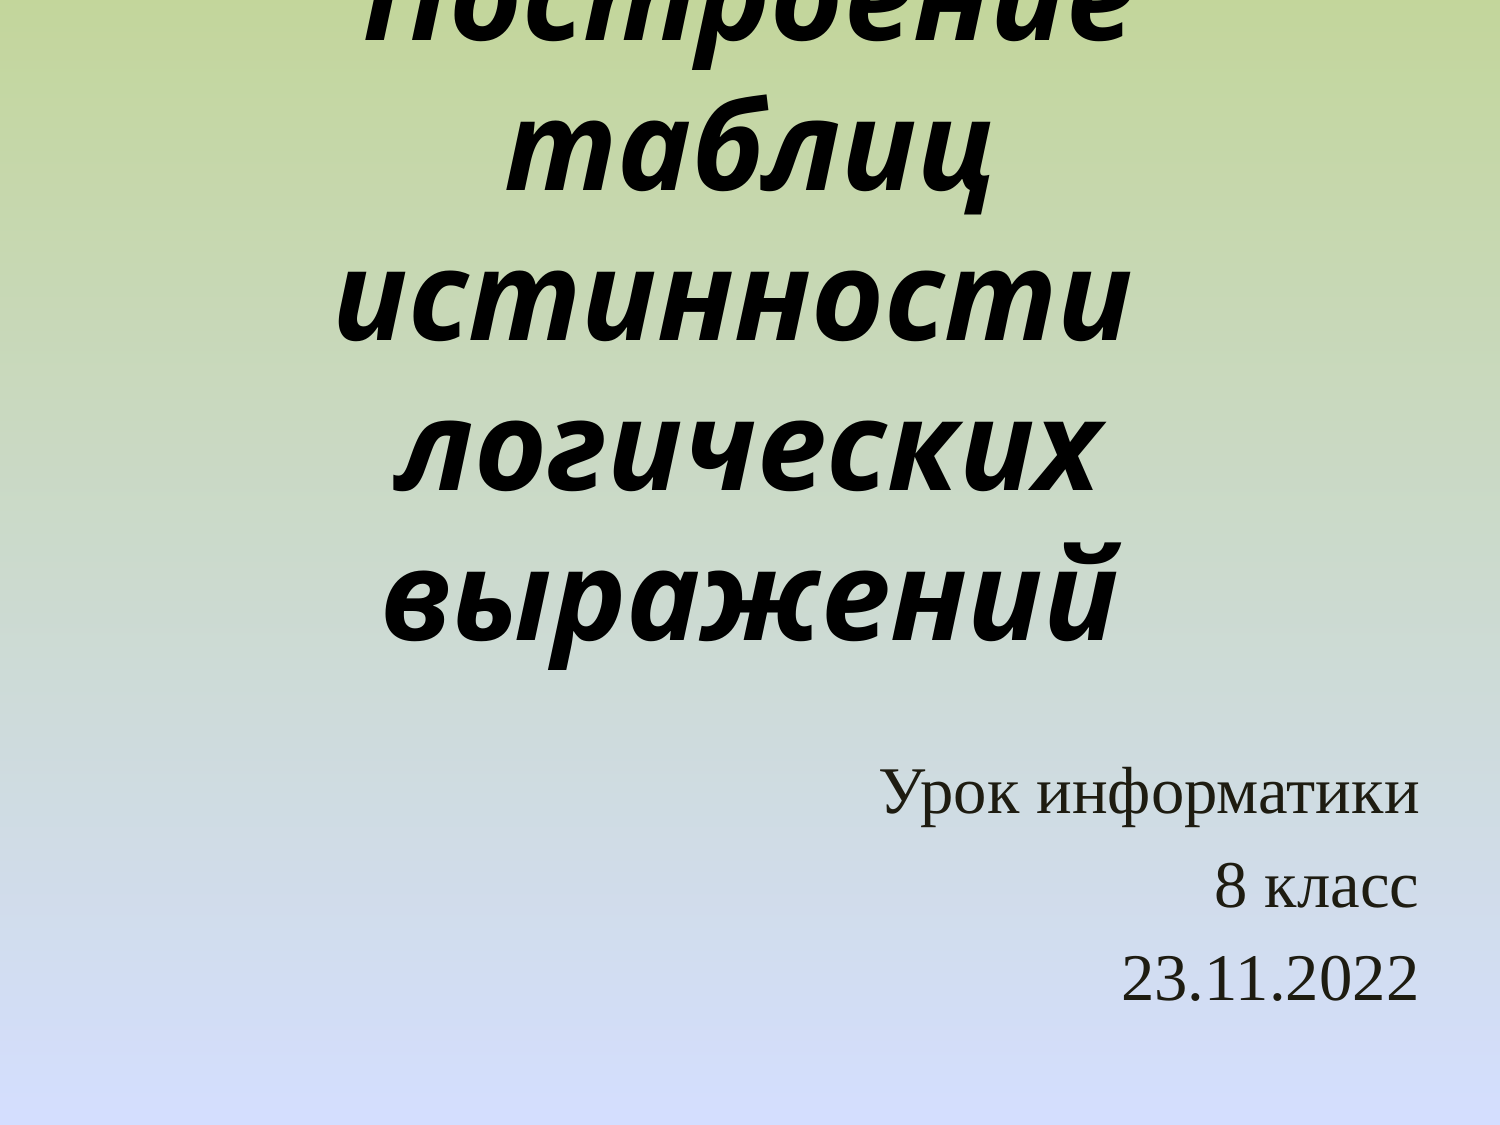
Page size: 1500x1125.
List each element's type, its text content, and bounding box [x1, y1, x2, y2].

title Построение таблиц истинности логических выражений [112, 78, 1388, 504]
subtitle Урок информатики 8 класс 23.11.2022 [265, 739, 1436, 1028]
